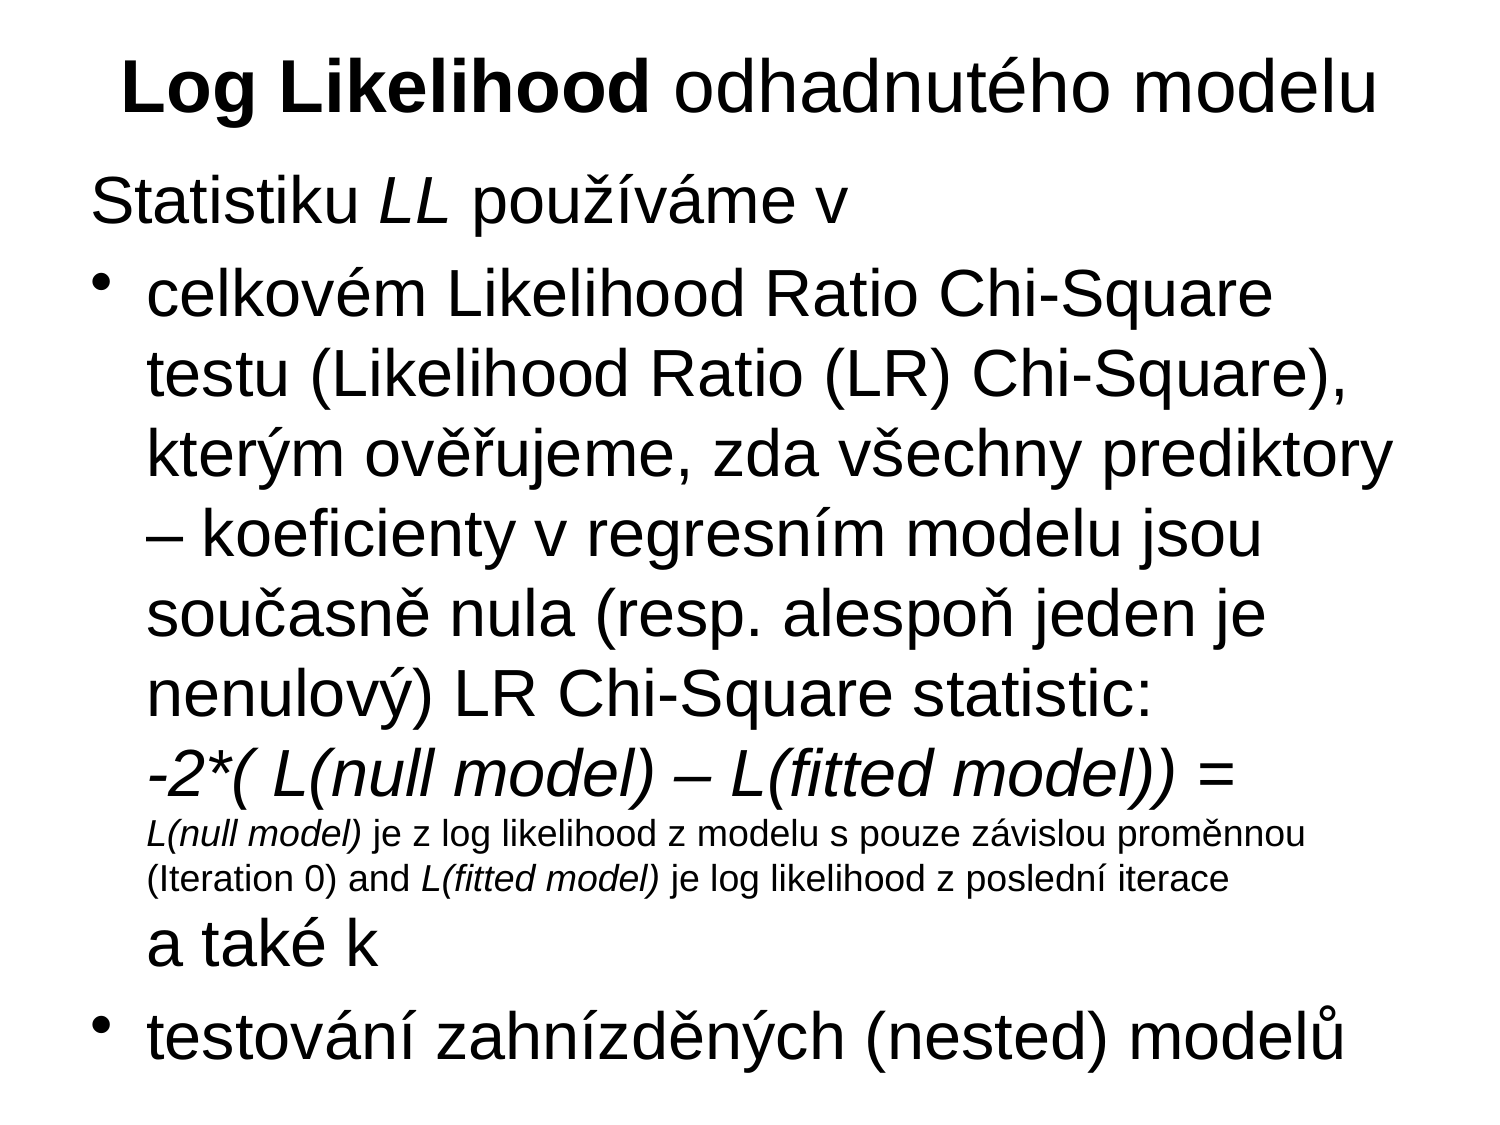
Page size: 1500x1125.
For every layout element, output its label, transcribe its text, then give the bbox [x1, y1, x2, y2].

list Statistiku LL používáme v celkovém Likelihood Ratio Chi-Square testu (Likelihood Ratio (LR) Chi-Square), kterým ověřujeme, zda všechny prediktory – koeficienty v regresním modelu jsou současně nula (resp. alespoň jeden je nenulový) LR Chi-Square statistic: -2*( L(null model) – L(fitted model)) = L(null model) je z log likelihood z modelu s pouze závislou proměnnou (Iteration 0) and L(fitted model) je log likelihood z poslední iterace a také k testování zahnízděných (nested) modelů [75, 148, 1425, 1005]
title Log Likelihood odhadnutého modelu [75, 31, 1425, 135]
